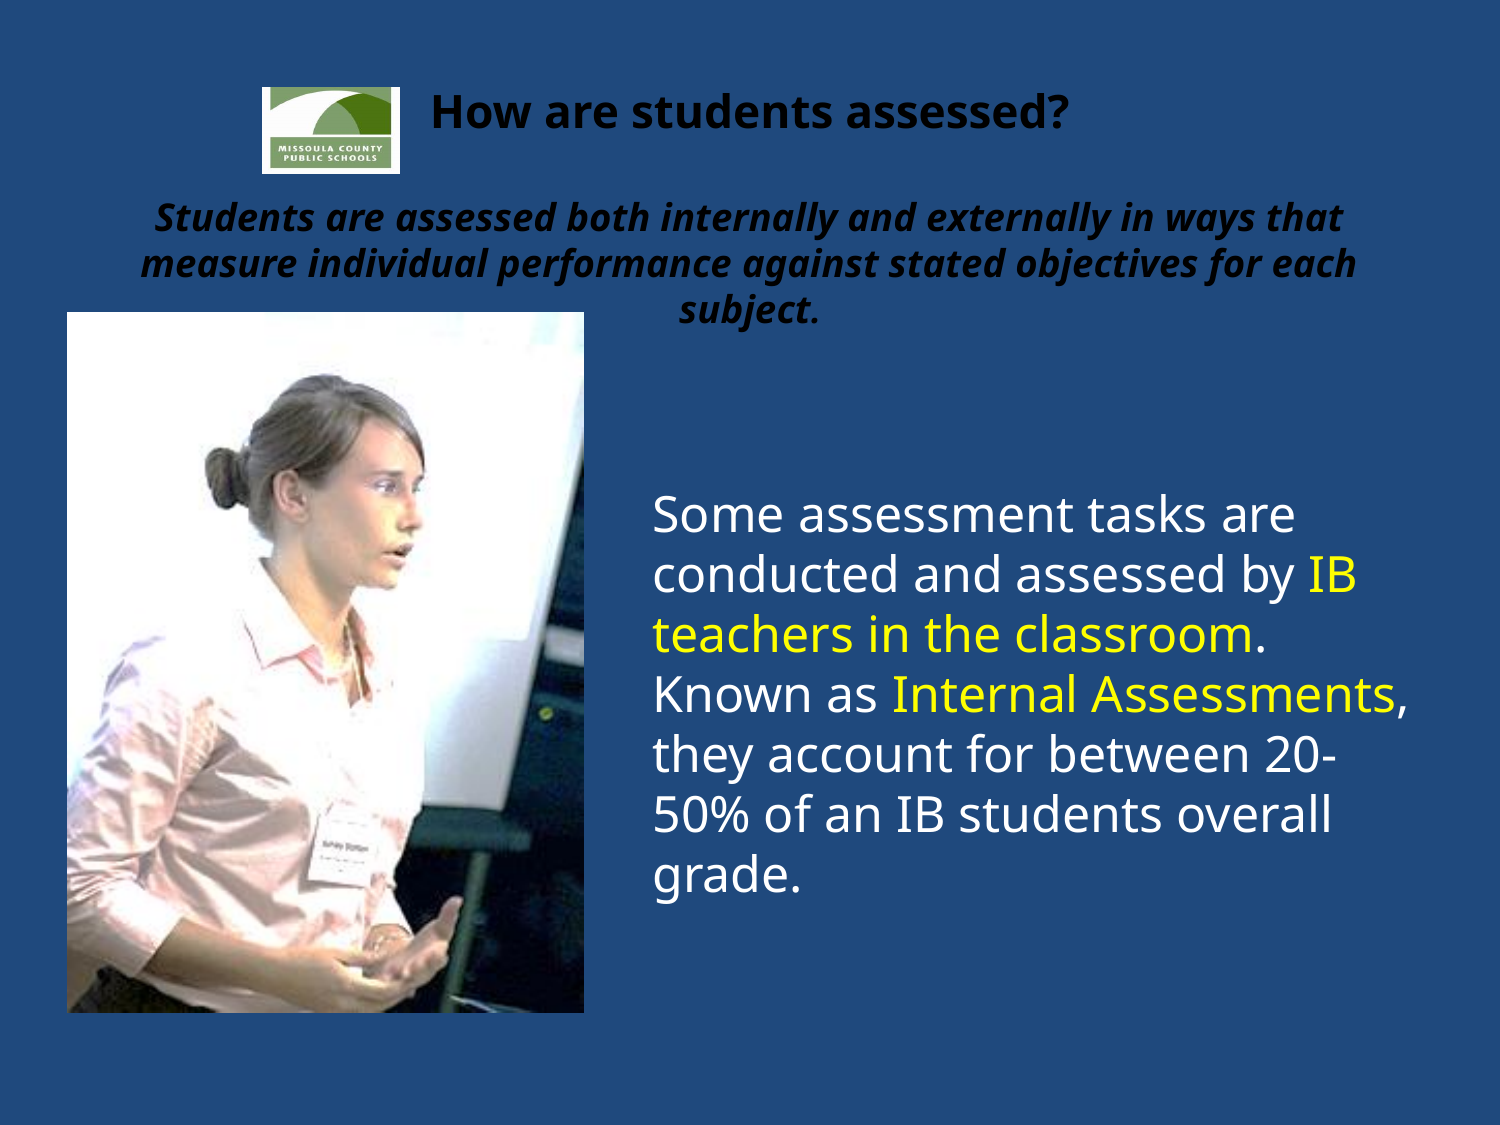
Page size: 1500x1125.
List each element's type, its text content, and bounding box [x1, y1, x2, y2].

list Some assessment tasks are conducted and assessed by IB teachers in the classroom. Known as Internal Assessments, they account for between 20-50% of an IB students overall grade. [637, 474, 1425, 913]
title How are students assessed? Students are assessed both internally and externally in ways that measure individual performance against stated objectives for each subject. [75, 75, 1425, 380]
picture [66, 312, 584, 1013]
picture [262, 87, 401, 174]
